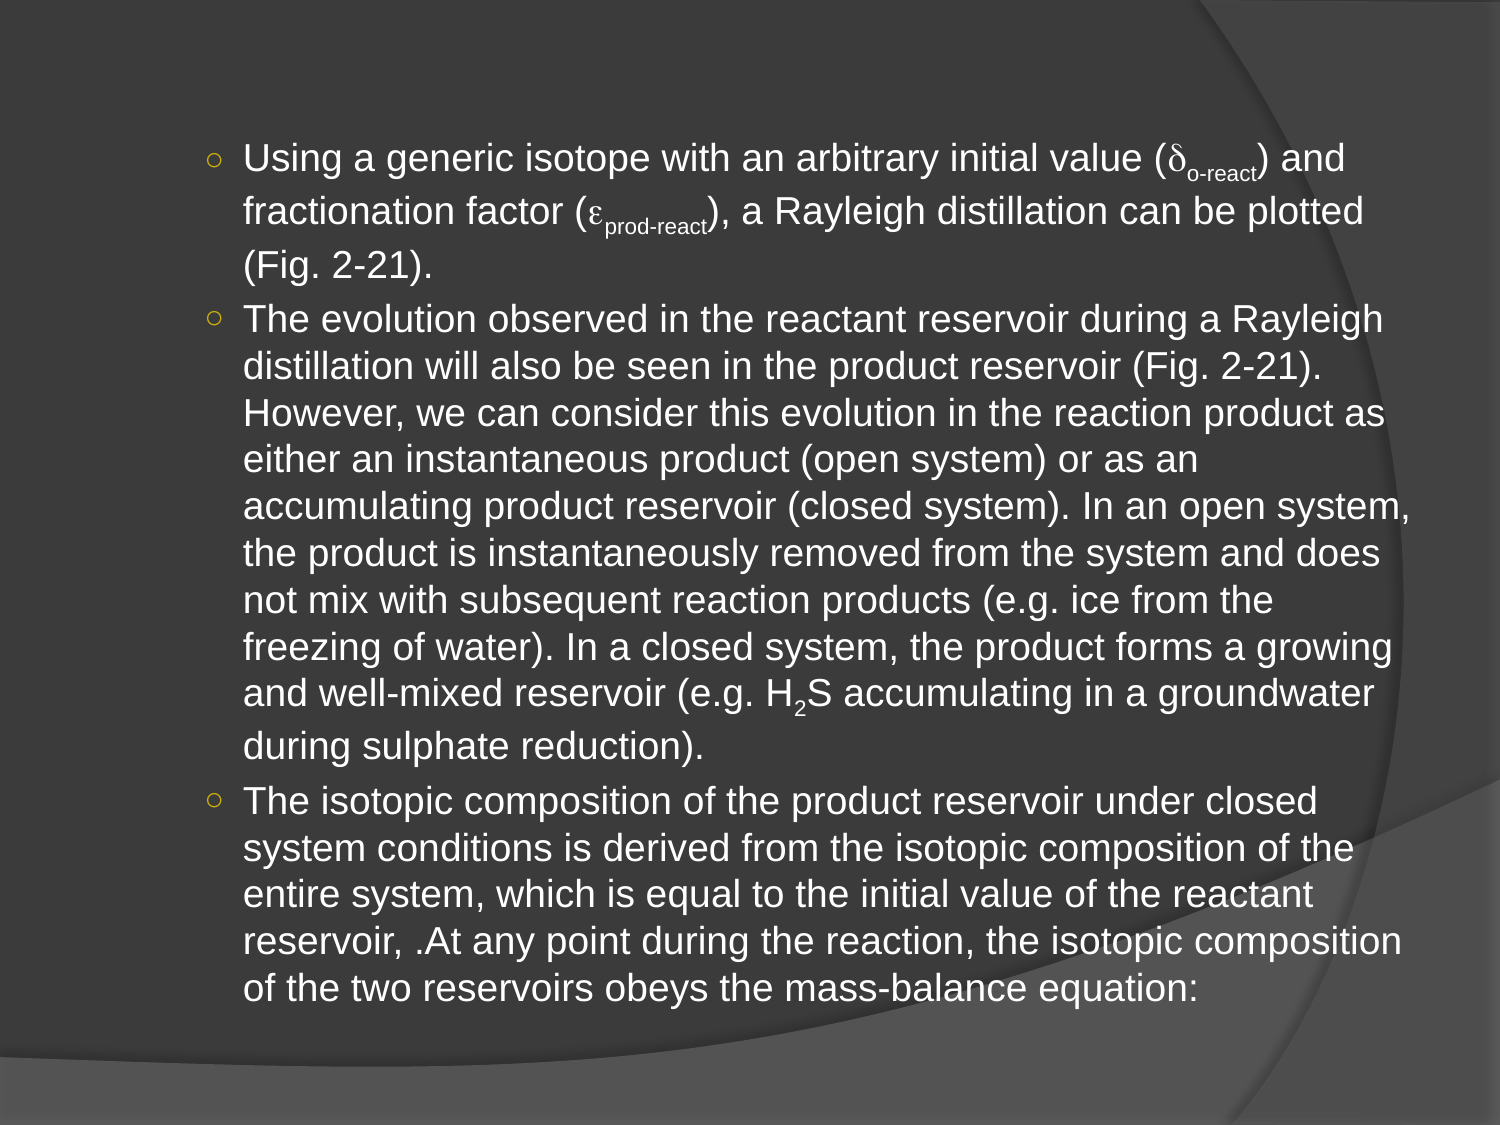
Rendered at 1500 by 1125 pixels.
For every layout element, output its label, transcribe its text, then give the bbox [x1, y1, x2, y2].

list Using a generic isotope with an arbitrary initial value (do-react) and fractionation factor (eprod-react), a Rayleigh distillation can be plotted (Fig. 2-21). The evolution observed in the reactant reservoir during a Rayleigh distillation will also be seen in the product reservoir (Fig. 2-21). However, we can consider this evolution in the reaction product as either an instantaneous product (open system) or as an accumulating product reservoir (closed system). In an open system, the product is instantaneously removed from the system and does not mix with subsequent reaction products (e.g. ice from the freezing of water). In a closed system, the product forms a growing and well-mixed reservoir (e.g. H2S accumulating in a groundwater during sulphate reduction). The isotopic composition of the product reservoir under closed system conditions is derived from the isotopic composition of the entire system, which is equal to the initial value of the reactant reservoir, .At any point during the reaction, the isotopic composition of the two reservoirs obeys the mass-balance equation: [76, 125, 1436, 1035]
